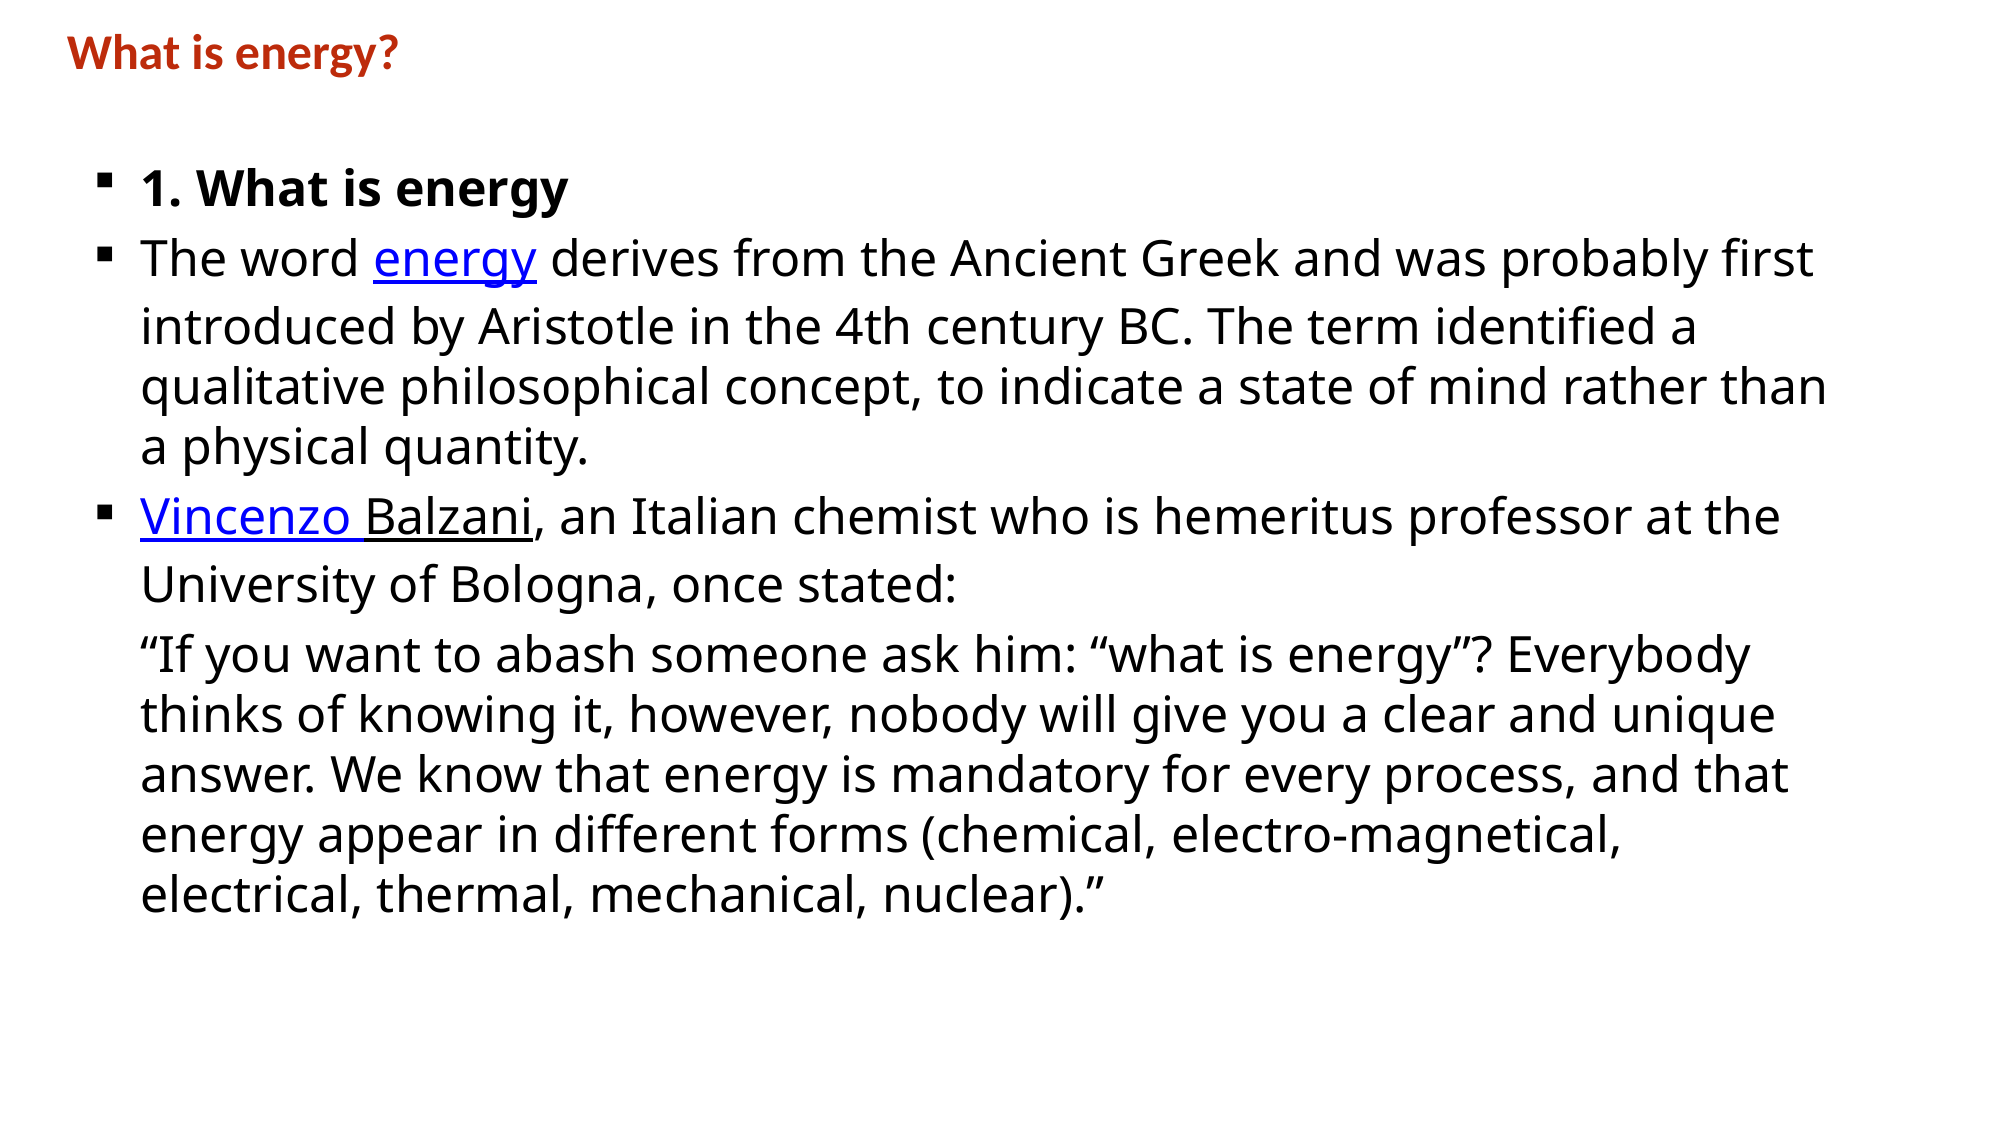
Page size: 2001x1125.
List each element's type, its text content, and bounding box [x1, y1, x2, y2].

list What is energy? [52, 26, 1895, 680]
